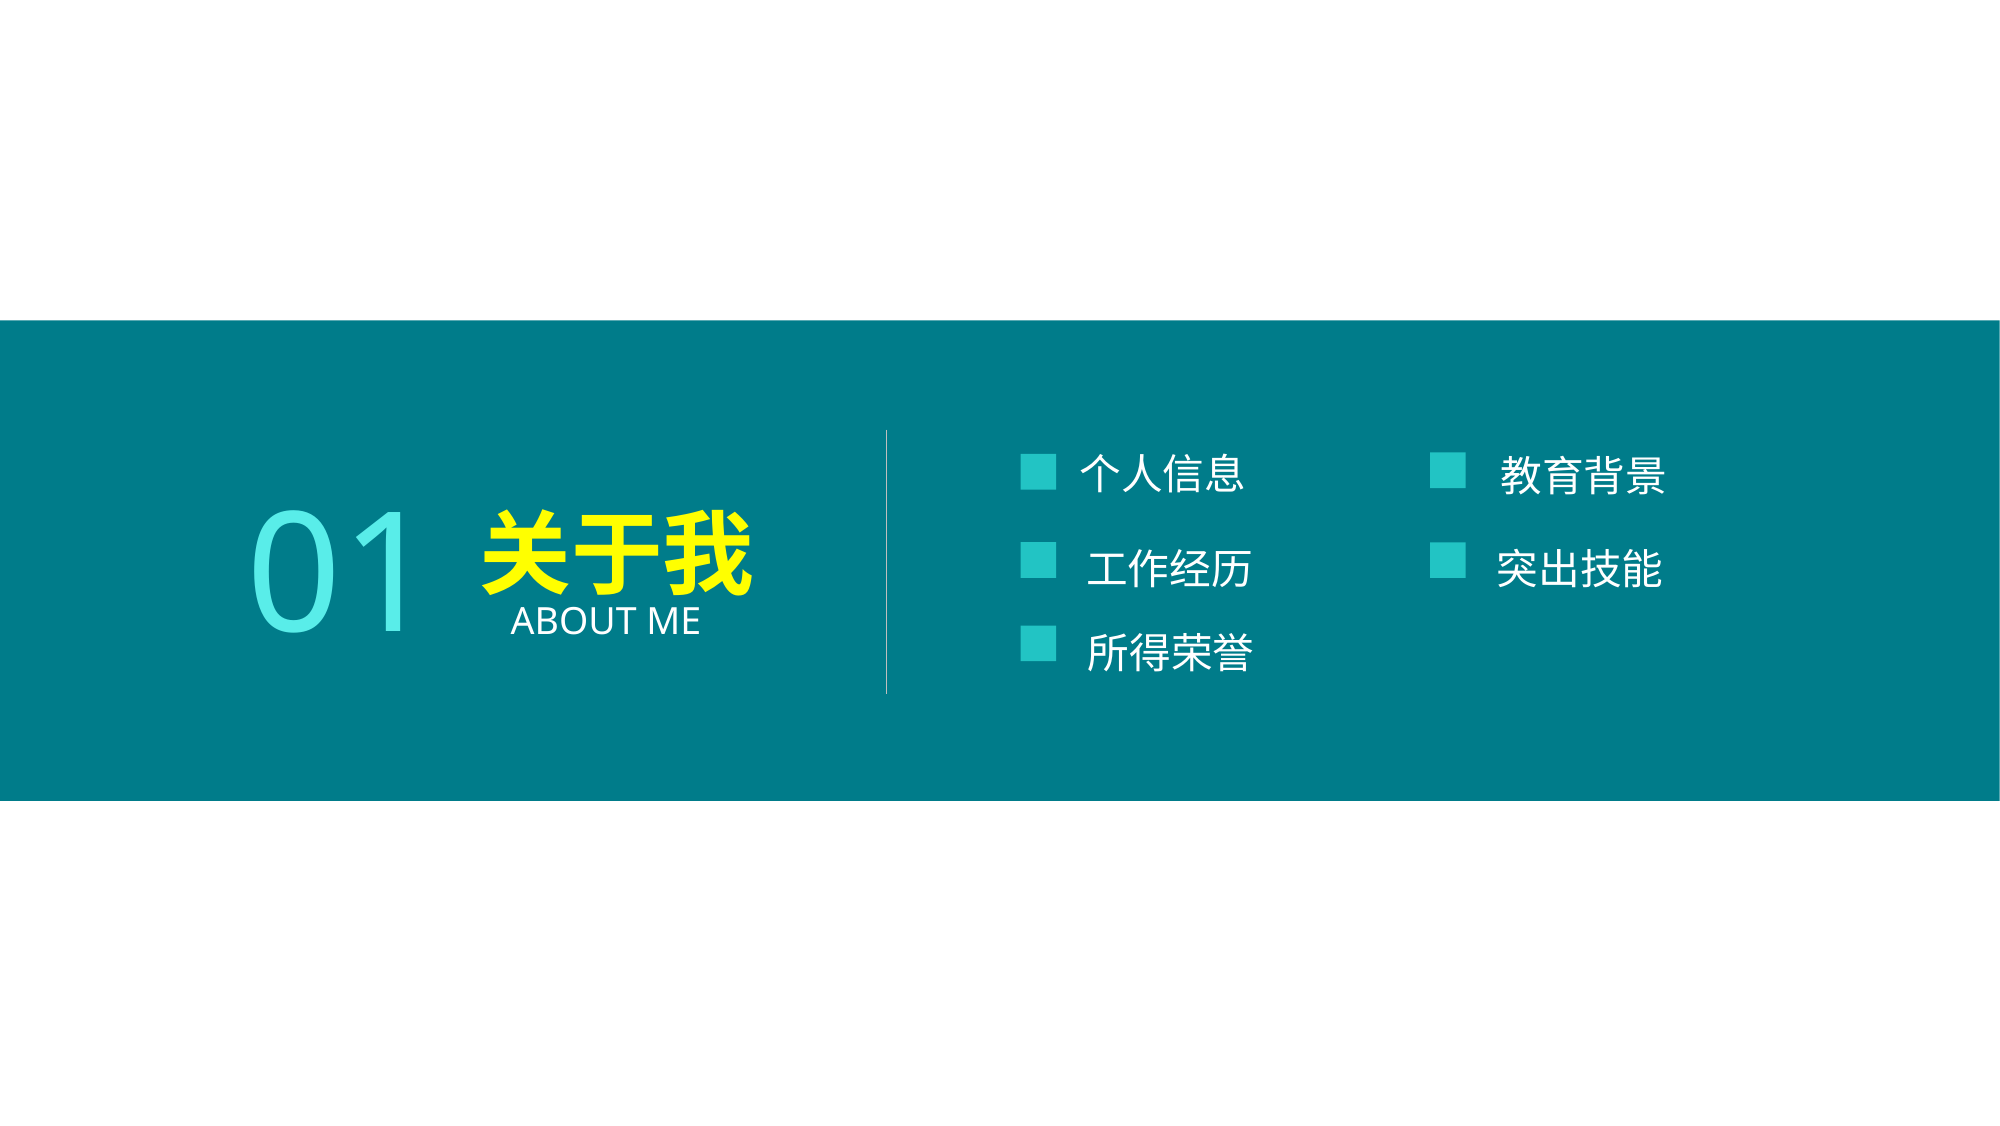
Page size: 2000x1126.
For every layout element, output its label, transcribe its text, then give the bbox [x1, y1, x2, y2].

text_box 工作经历 [1071, 510, 1379, 600]
text_box 个人信息 [1064, 415, 1372, 505]
text_box 突出技能 [1481, 510, 1790, 600]
text_box [1019, 540, 1058, 580]
text_box 所得荣誉 [1072, 594, 1381, 685]
text_box 教育背景 [1485, 417, 1793, 508]
text_box [0, 318, 2000, 803]
text_box [1019, 624, 1058, 663]
text_box [1428, 450, 1468, 490]
text_box 关于我 [464, 433, 802, 613]
text_box 01 [231, 457, 452, 673]
text_box ABOUT ME [495, 567, 717, 650]
text_box [1019, 452, 1058, 492]
text_box [1428, 540, 1468, 580]
